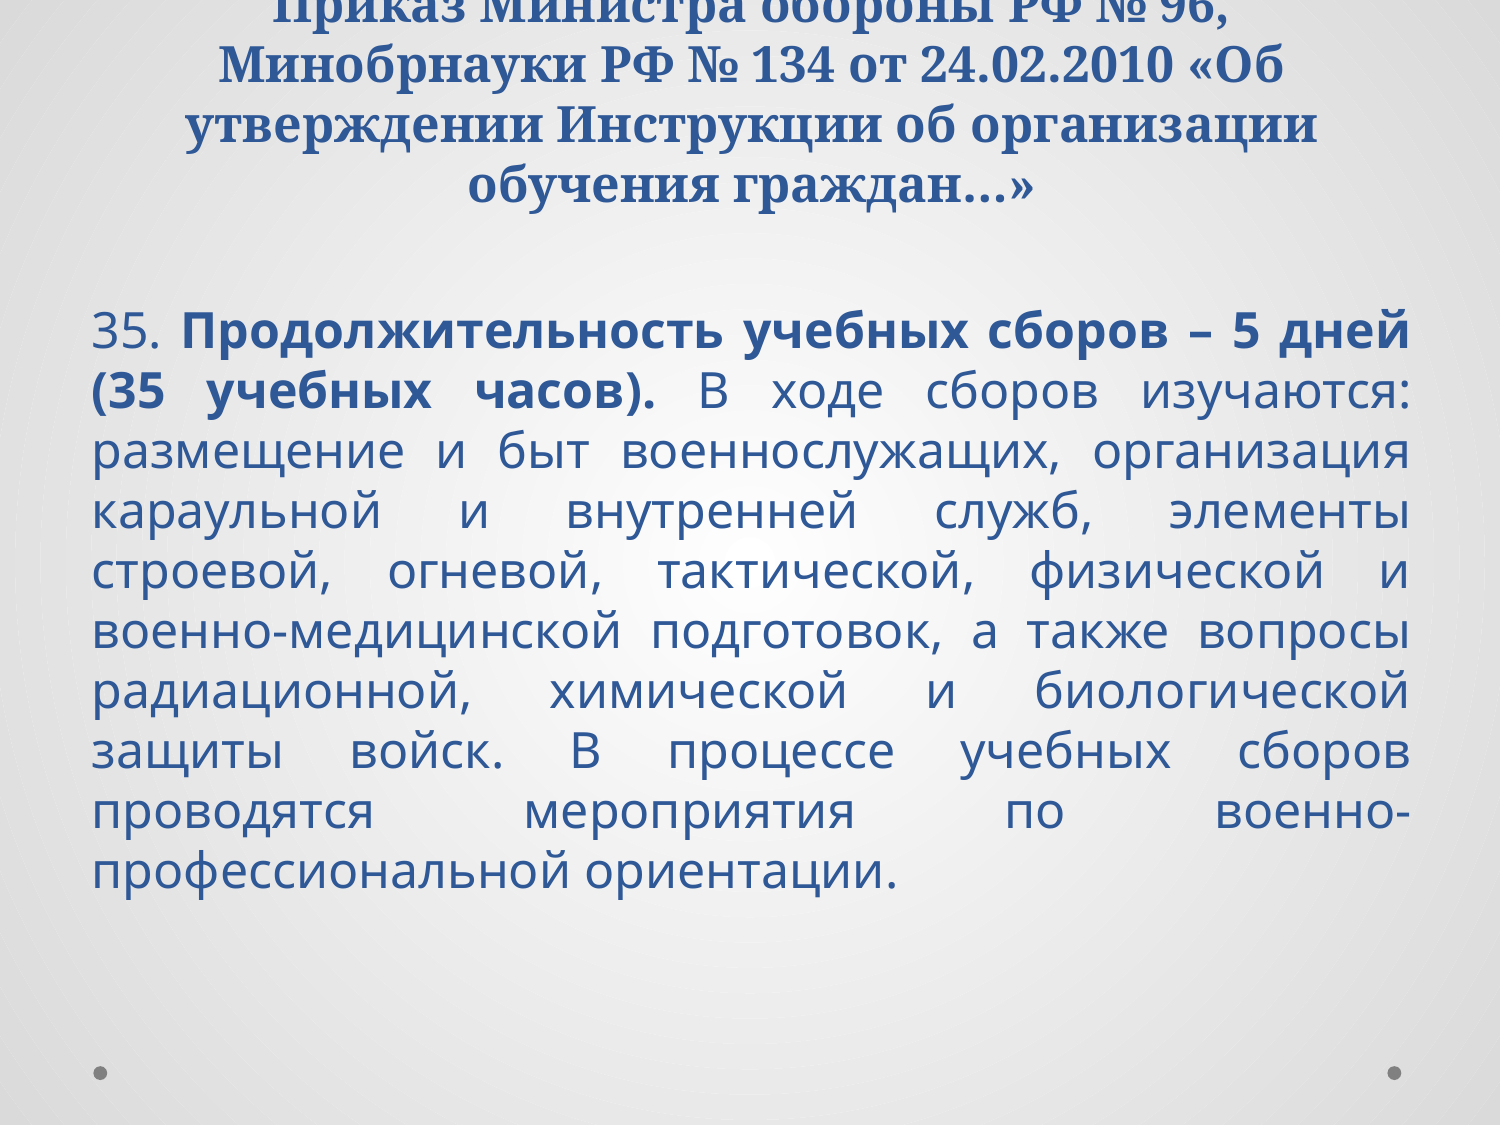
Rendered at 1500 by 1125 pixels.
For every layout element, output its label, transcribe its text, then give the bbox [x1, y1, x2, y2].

list 35. Продолжительность учебных сборов – 5 дней (35 учебных часов). В ходе сборов изучаются: размещение и быт военнослужащих, организация караульной и внутренней служб, элементы строевой, огневой, тактической, физической и военно-медицинской подготовок, а также вопросы радиационной, химической и биологической защиты войск. В процессе учебных сборов проводятся мероприятия по военно-профессиональной ориентации. [76, 290, 1427, 1034]
title Приказ Министра обороны РФ № 96, Минобрнауки РФ № 134 от 24.02.2010 «Об утверждении Инструкции об организации обучения граждан…» [76, 42, 1427, 220]
